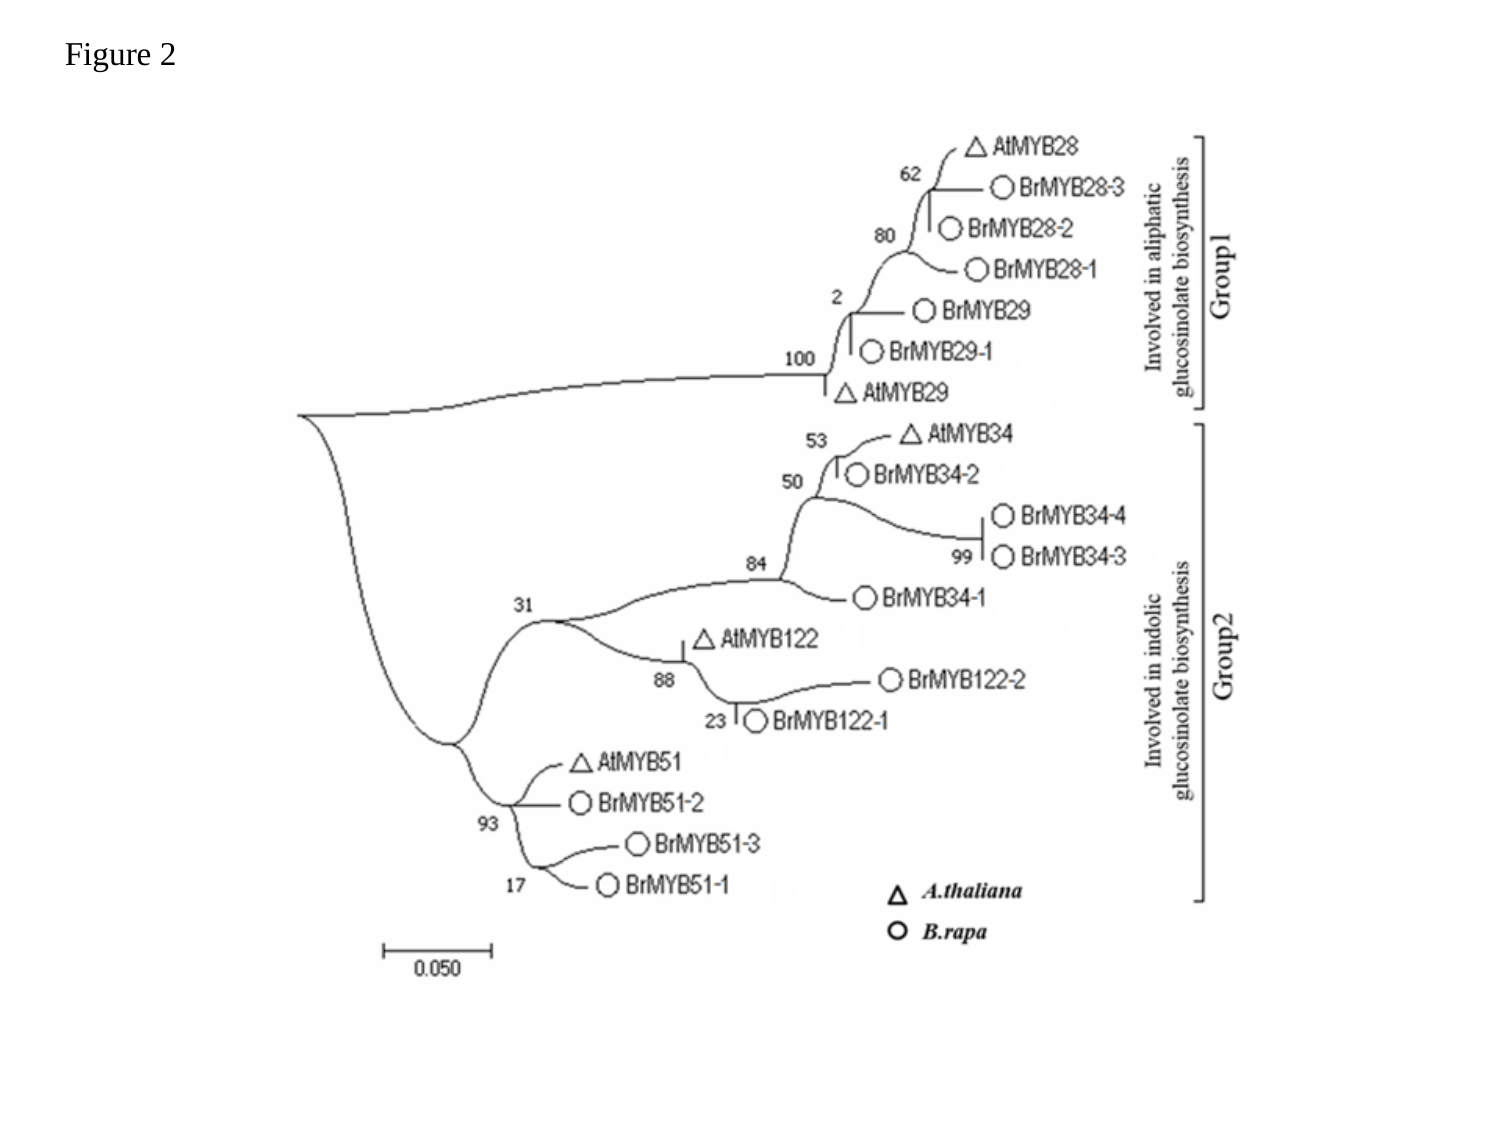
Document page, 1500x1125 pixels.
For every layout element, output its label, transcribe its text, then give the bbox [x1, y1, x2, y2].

text_box Figure 2 [50, 24, 225, 80]
picture [157, 34, 1343, 1091]
